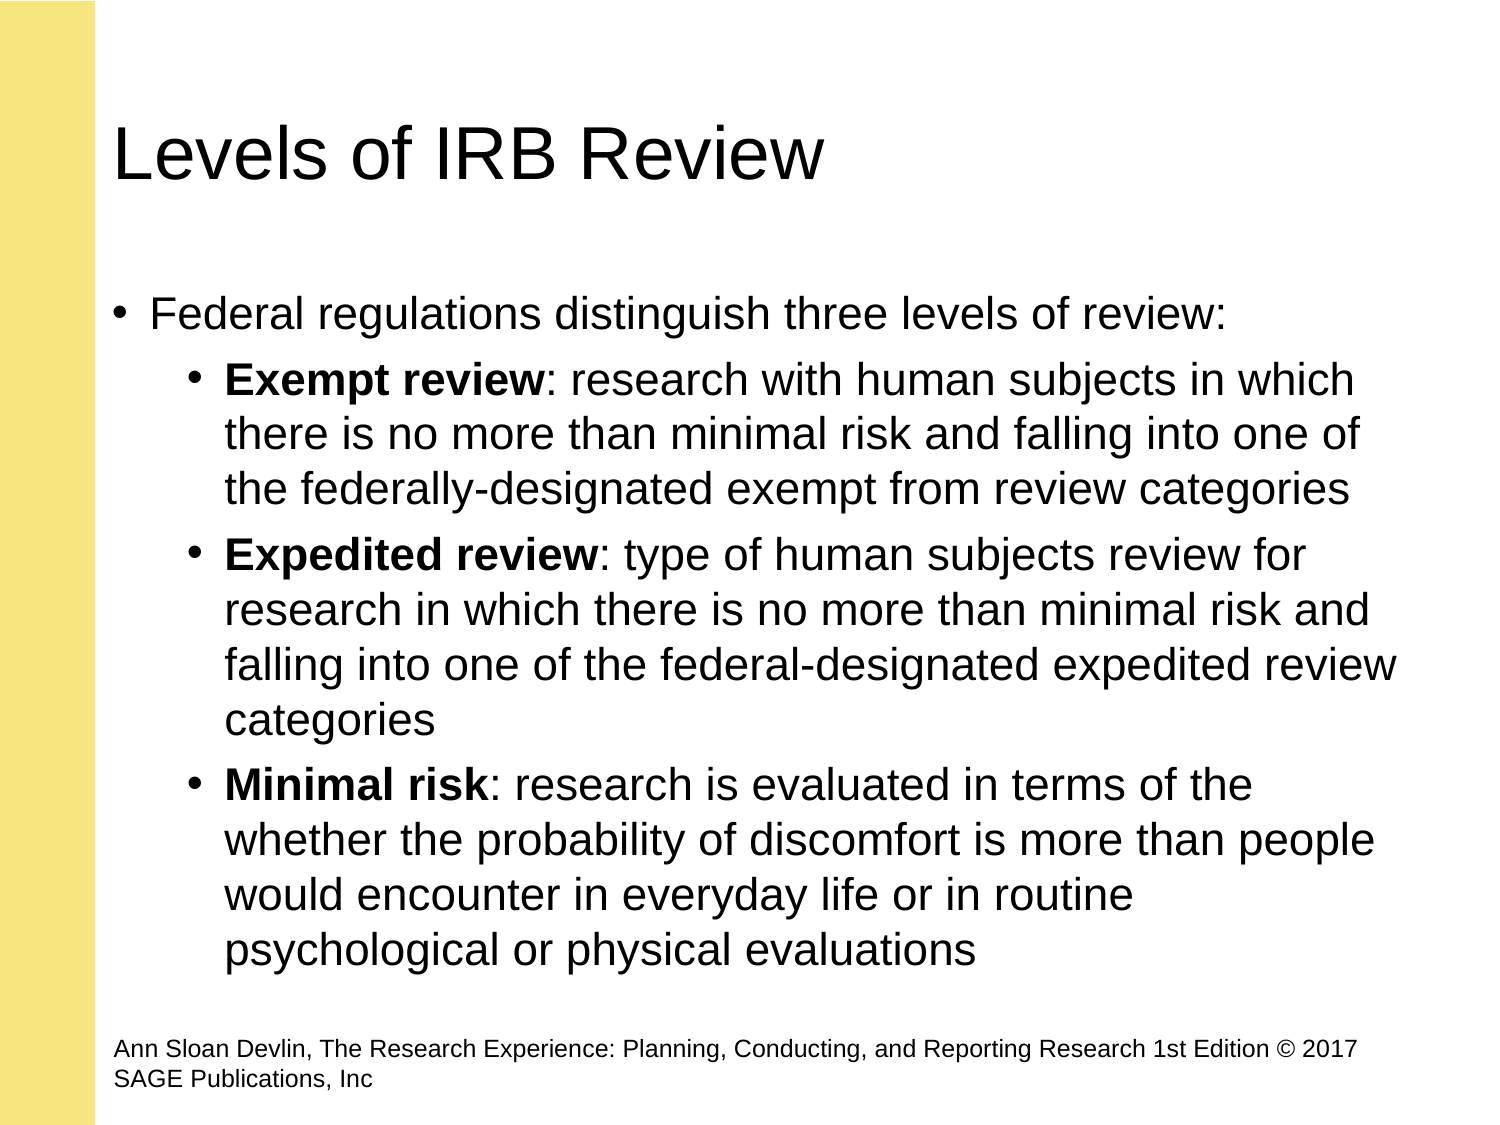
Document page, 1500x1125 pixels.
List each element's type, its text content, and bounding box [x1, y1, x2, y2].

list Federal regulations distinguish three levels of review: Exempt review: research with human subjects in which there is no more than minimal risk and falling into one of the federally-designated exempt from review categories Expedited review: type of human subjects review for research in which there is no more than minimal risk and falling into one of the federal-designated expedited review categories Minimal risk: research is evaluated in terms of the whether the probability of discomfort is more than people would encounter in everyday life or in routine psychological or physical evaluations [96, 276, 1430, 973]
title Levels of IRB Review [97, 99, 906, 212]
picture [0, 1, 96, 1125]
